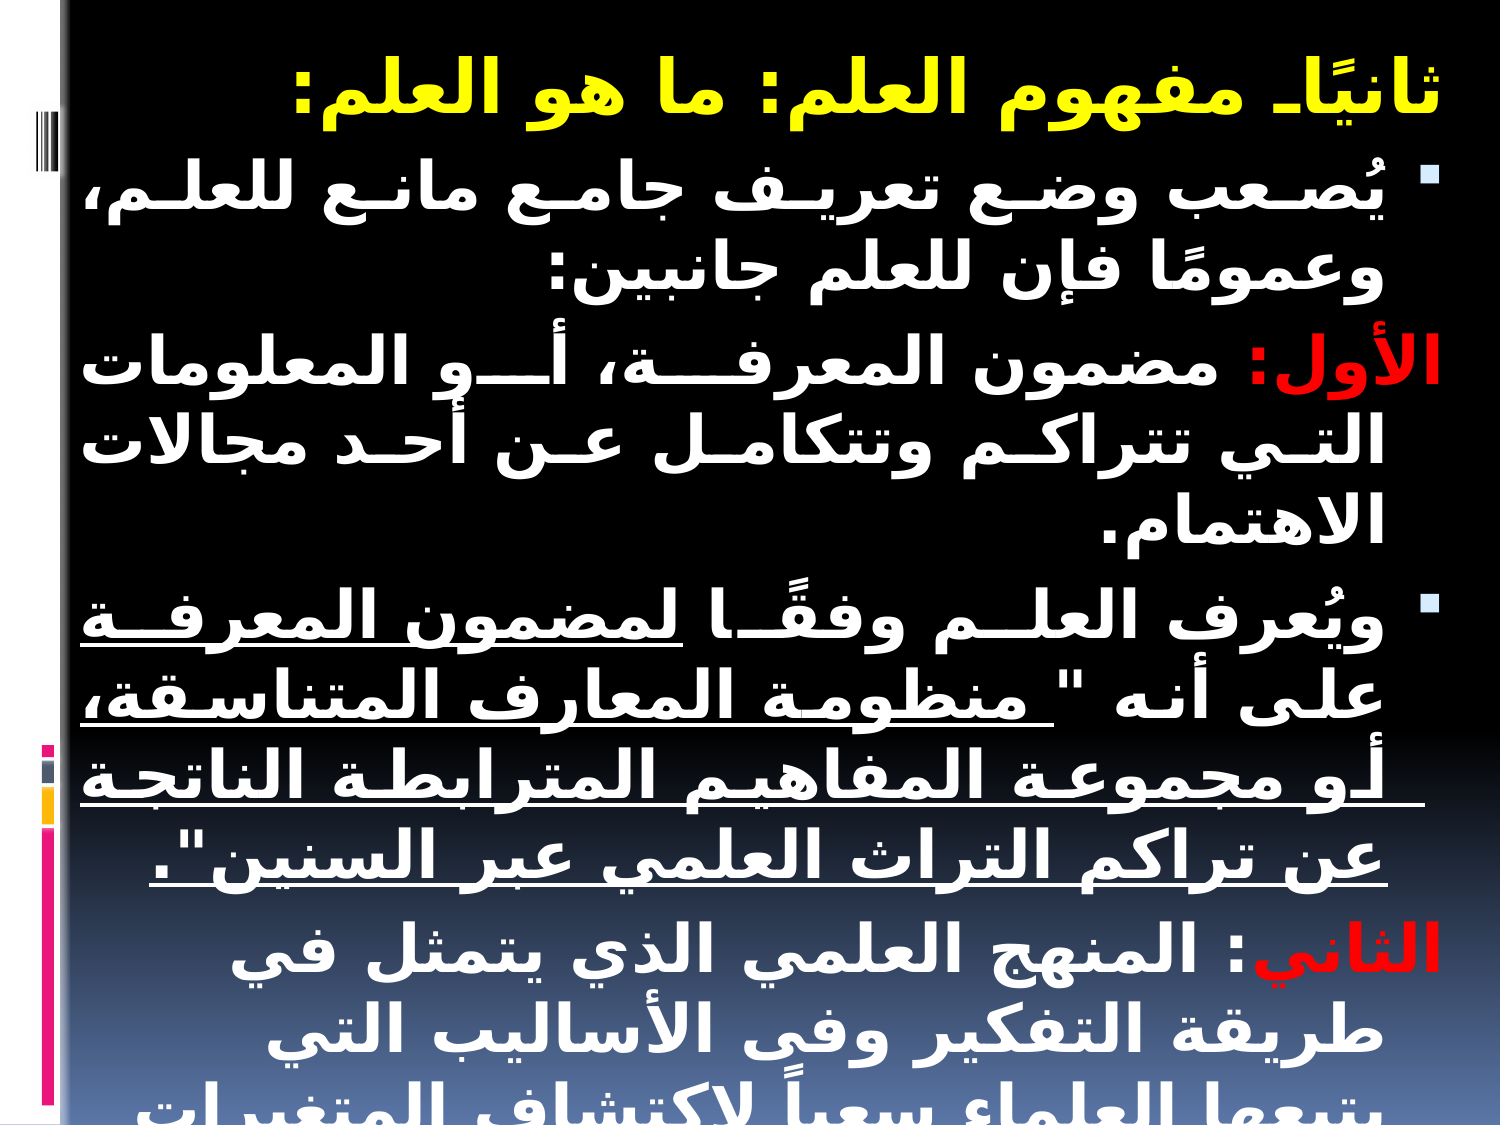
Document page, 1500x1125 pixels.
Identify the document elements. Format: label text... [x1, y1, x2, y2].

list ثانيًاـ مفهوم العلم: ما هو العلم: يُصعب وضع تعريف جامع مانع للعلم، وعمومًا فإن للعلم جانبين: الأول: مضمون المعرفة، أو المعلومات التي تتراكم وتتكامل عن أحد مجالات الاهتمام. ويُعرف العلم وفقًا لمضمون المعرفة على أنه " منظومة المعارف المتناسقة، أو مجموعة المفاهيم المترابطة الناتجة عن تراكم التراث العلمي عبر السنين". الثاني: المنهج العلمي الذي يتمثل في طريقة التفكير وفى الأساليب التي يتبعها العلماء سعياً لاكتشاف المتغيرات في الطبيعة وفى الإنسان. [64, 30, 1471, 1094]
